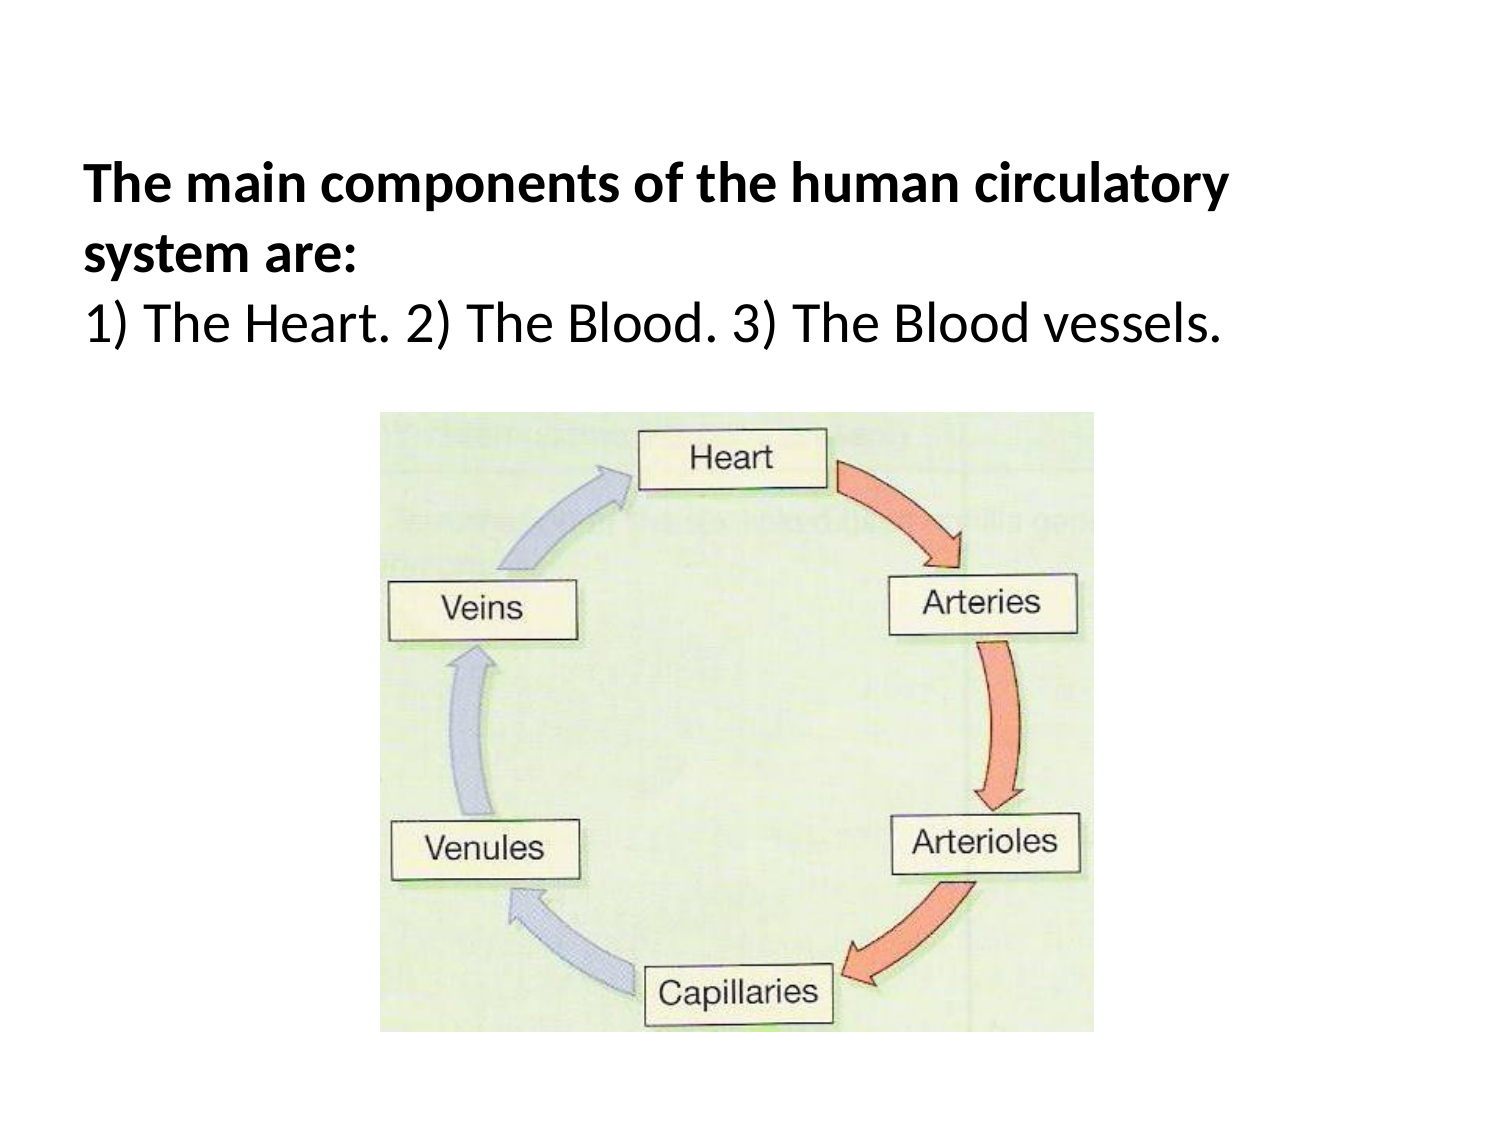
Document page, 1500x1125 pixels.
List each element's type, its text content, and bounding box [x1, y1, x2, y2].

text_box The main components of the human circulatory system are: 1) The Heart. 2) The Blood. 3) The Blood vessels. [68, 136, 1406, 362]
picture [380, 412, 1094, 1032]
